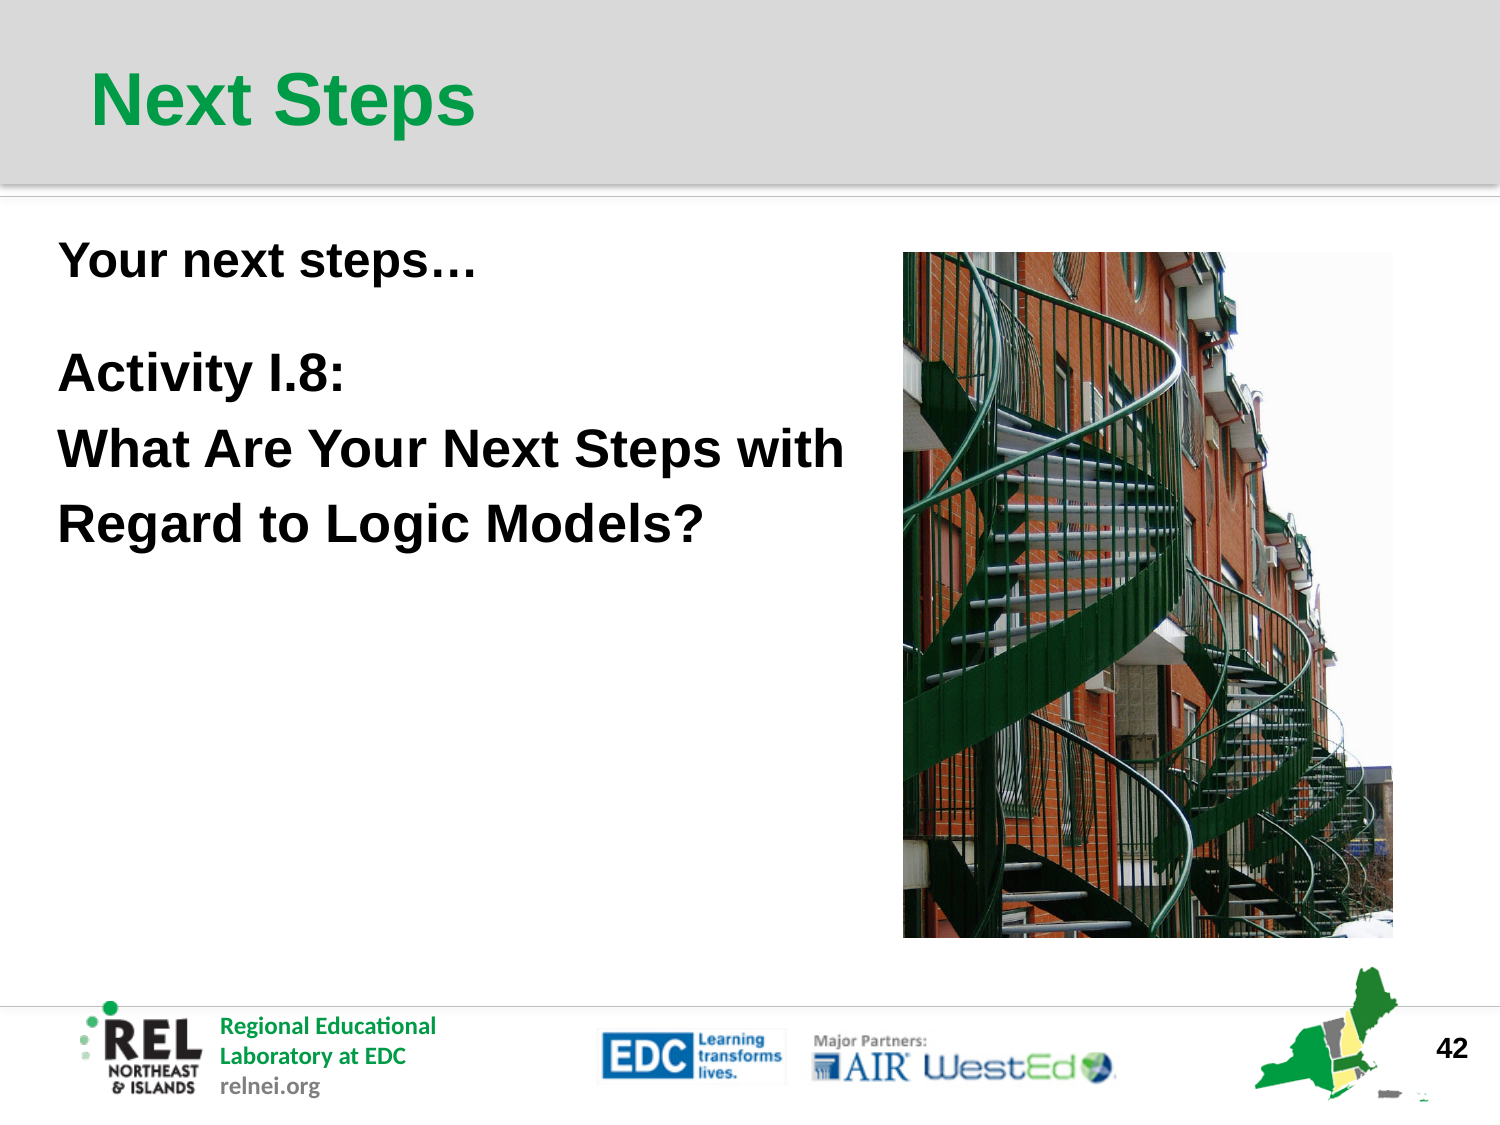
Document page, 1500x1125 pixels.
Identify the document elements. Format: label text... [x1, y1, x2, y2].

picture [1245, 964, 1442, 1103]
picture [80, 1001, 227, 1108]
title Next Steps [75, 25, 1425, 165]
picture [903, 251, 1393, 938]
picture [594, 1028, 1138, 1091]
slide_number 42 [1392, 1017, 1484, 1077]
list Your next steps… Activity I.8: What Are Your Next Steps with Regard to Logic Models? [42, 219, 1444, 939]
